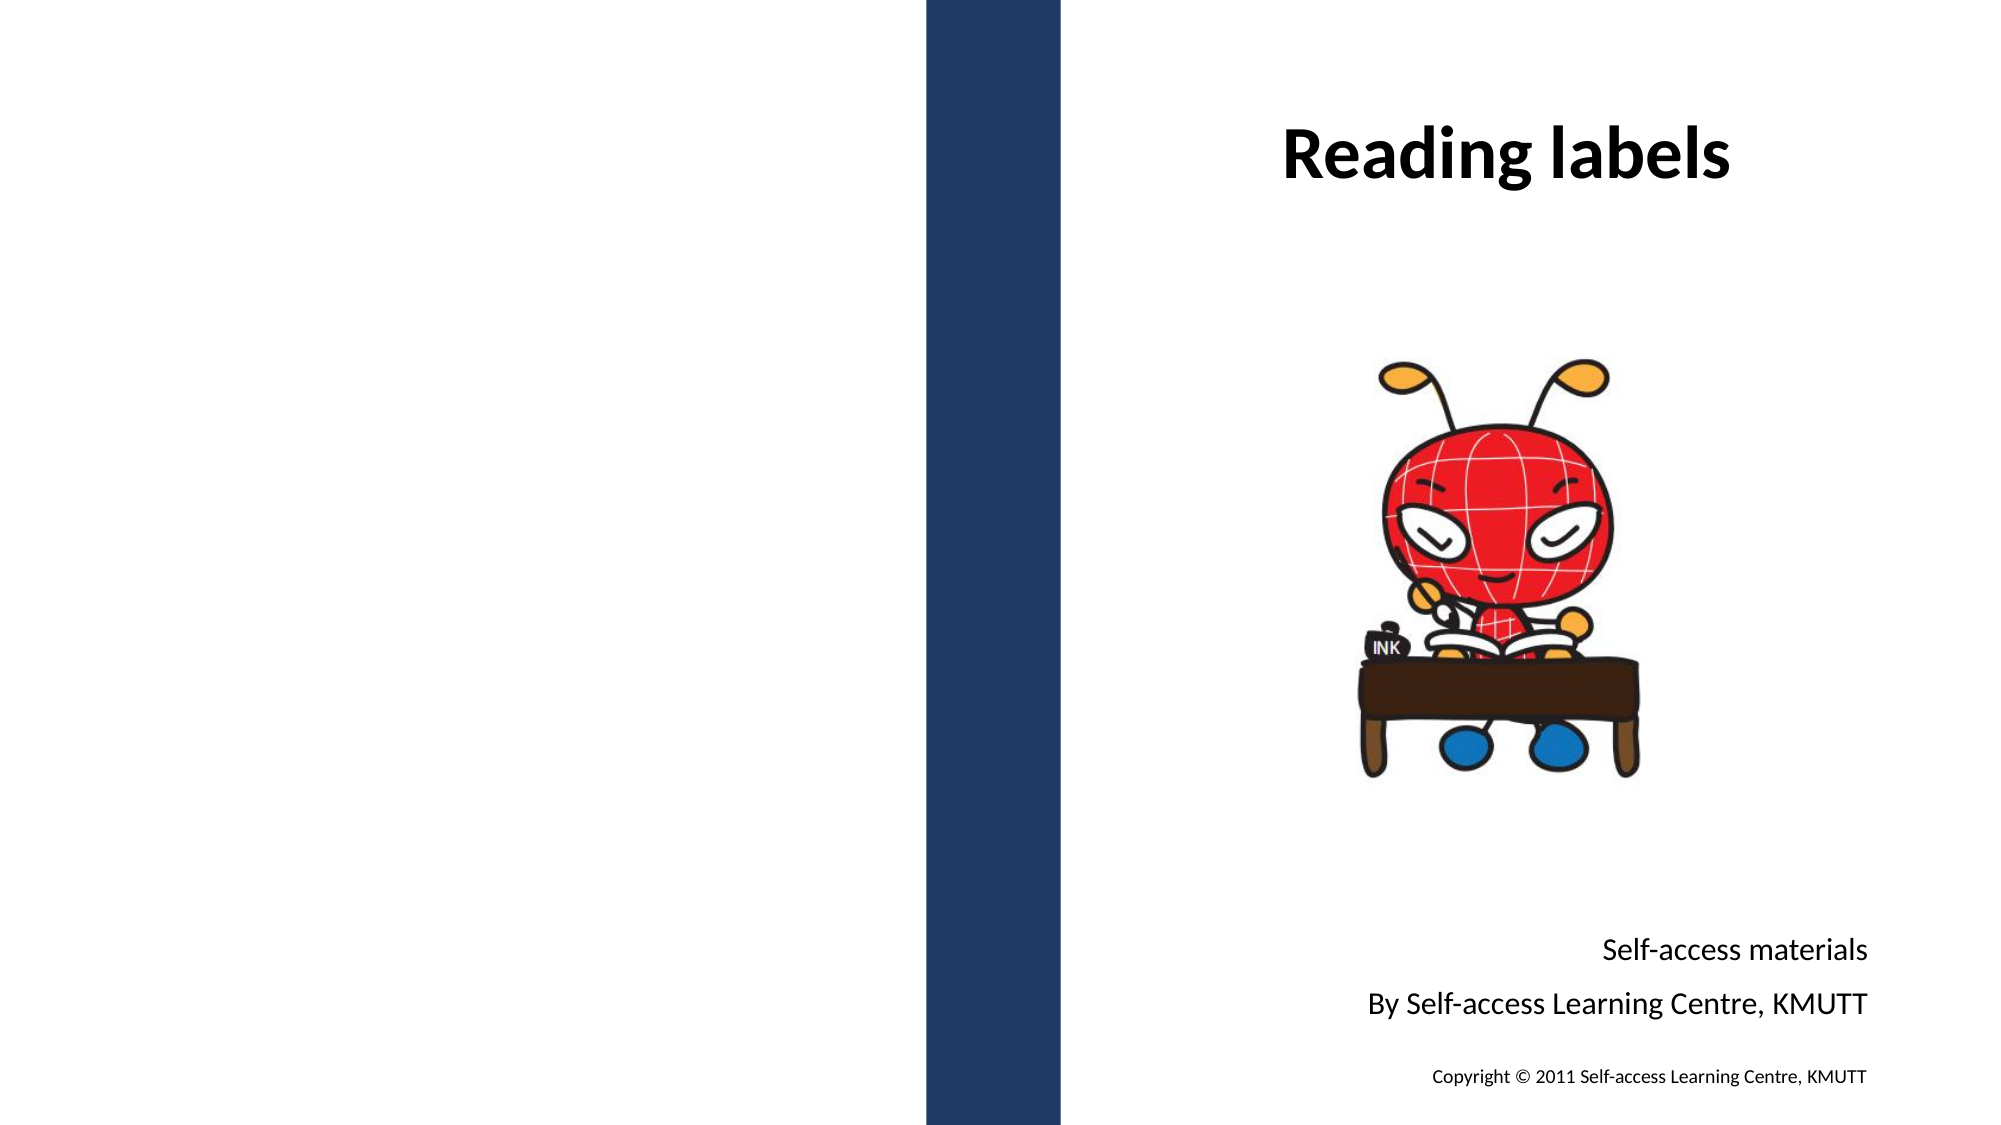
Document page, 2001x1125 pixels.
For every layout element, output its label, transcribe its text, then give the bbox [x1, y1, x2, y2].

text_box Reading labels [1130, 95, 1884, 202]
text_box Copyright © 2011 Self-access Learning Centre, KMUTT [1416, 1055, 1946, 1096]
text_box Self-access materials By Self-access Learning Centre, KMUTT [1130, 920, 1885, 1029]
text_box [925, 0, 1062, 1125]
picture [1355, 357, 1650, 786]
